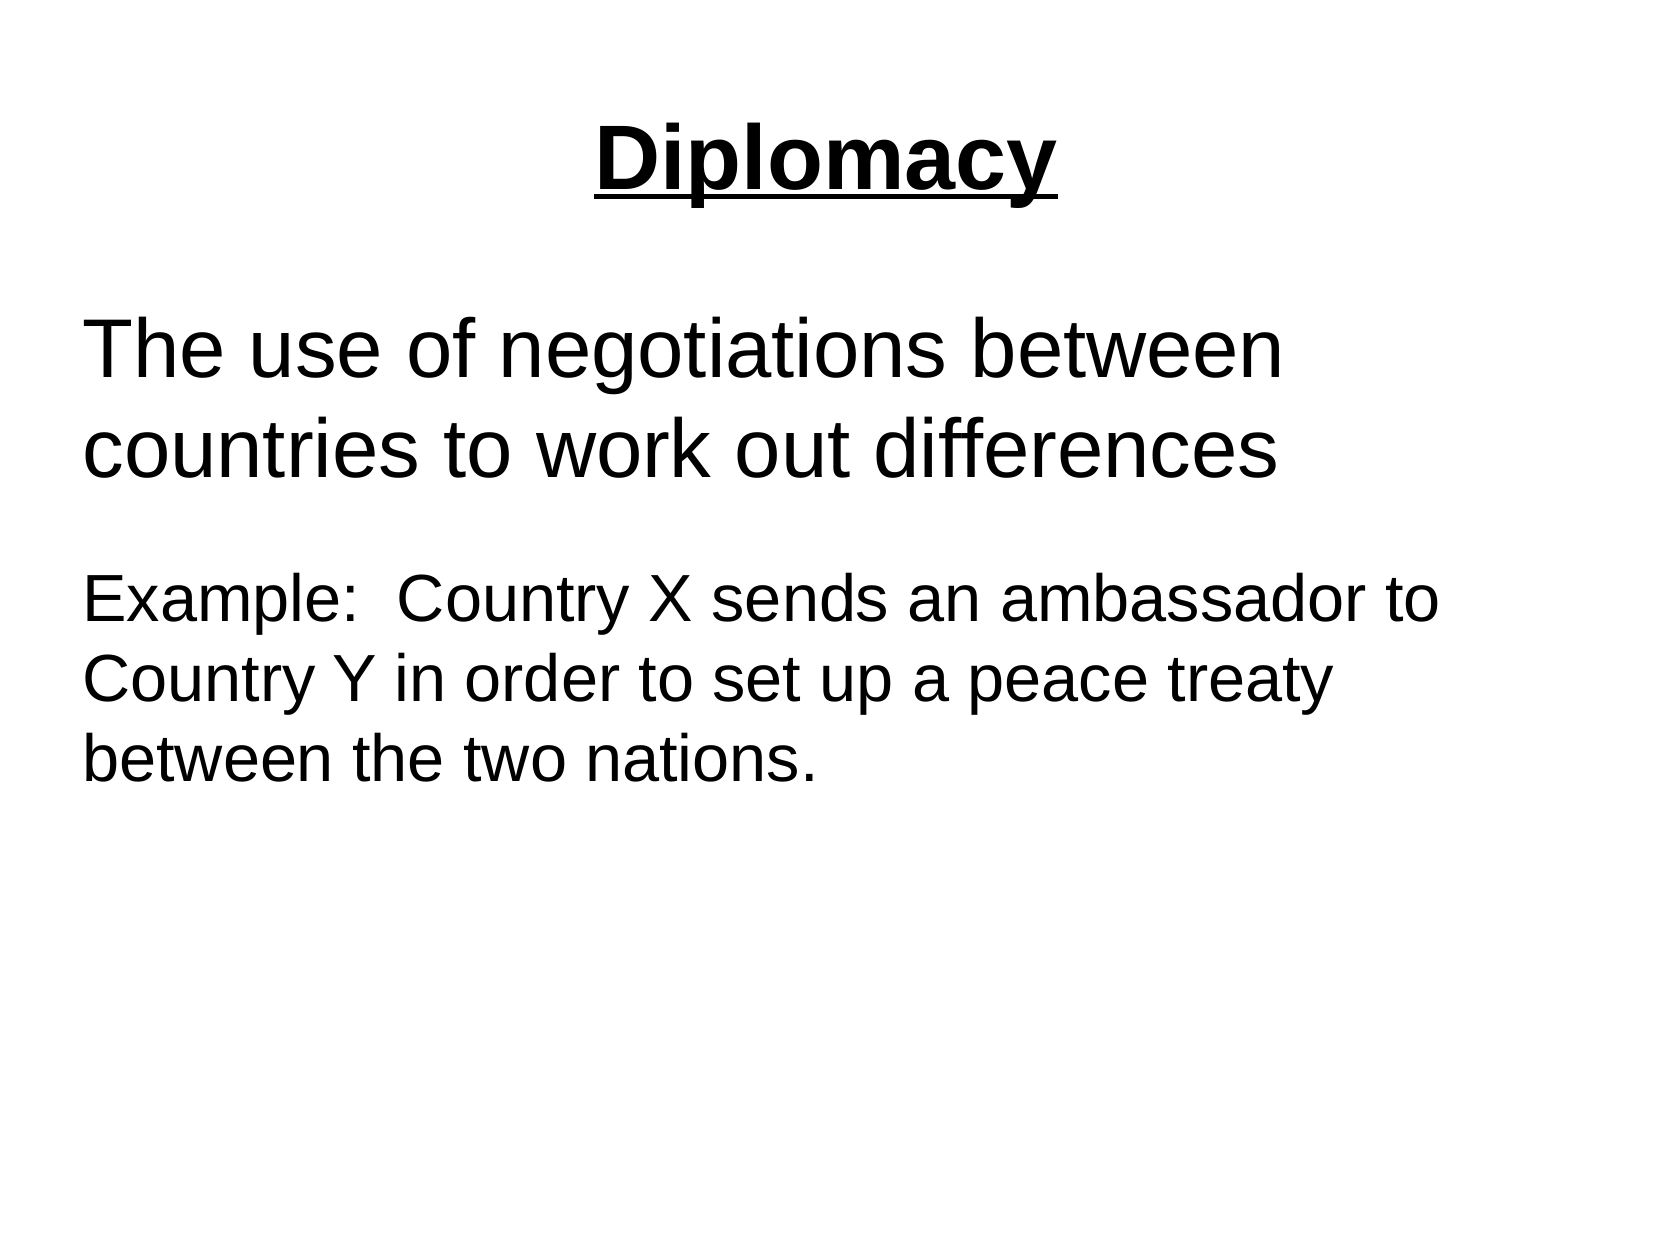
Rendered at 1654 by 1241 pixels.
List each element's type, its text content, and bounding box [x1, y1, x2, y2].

text_box Diplomacy [82, 49, 1570, 256]
text_box The use of negotiations between countries to work out differences Example: Country X sends an ambassador to Country Y in order to set up a peace treaty between the two nations. [82, 290, 1570, 1108]
